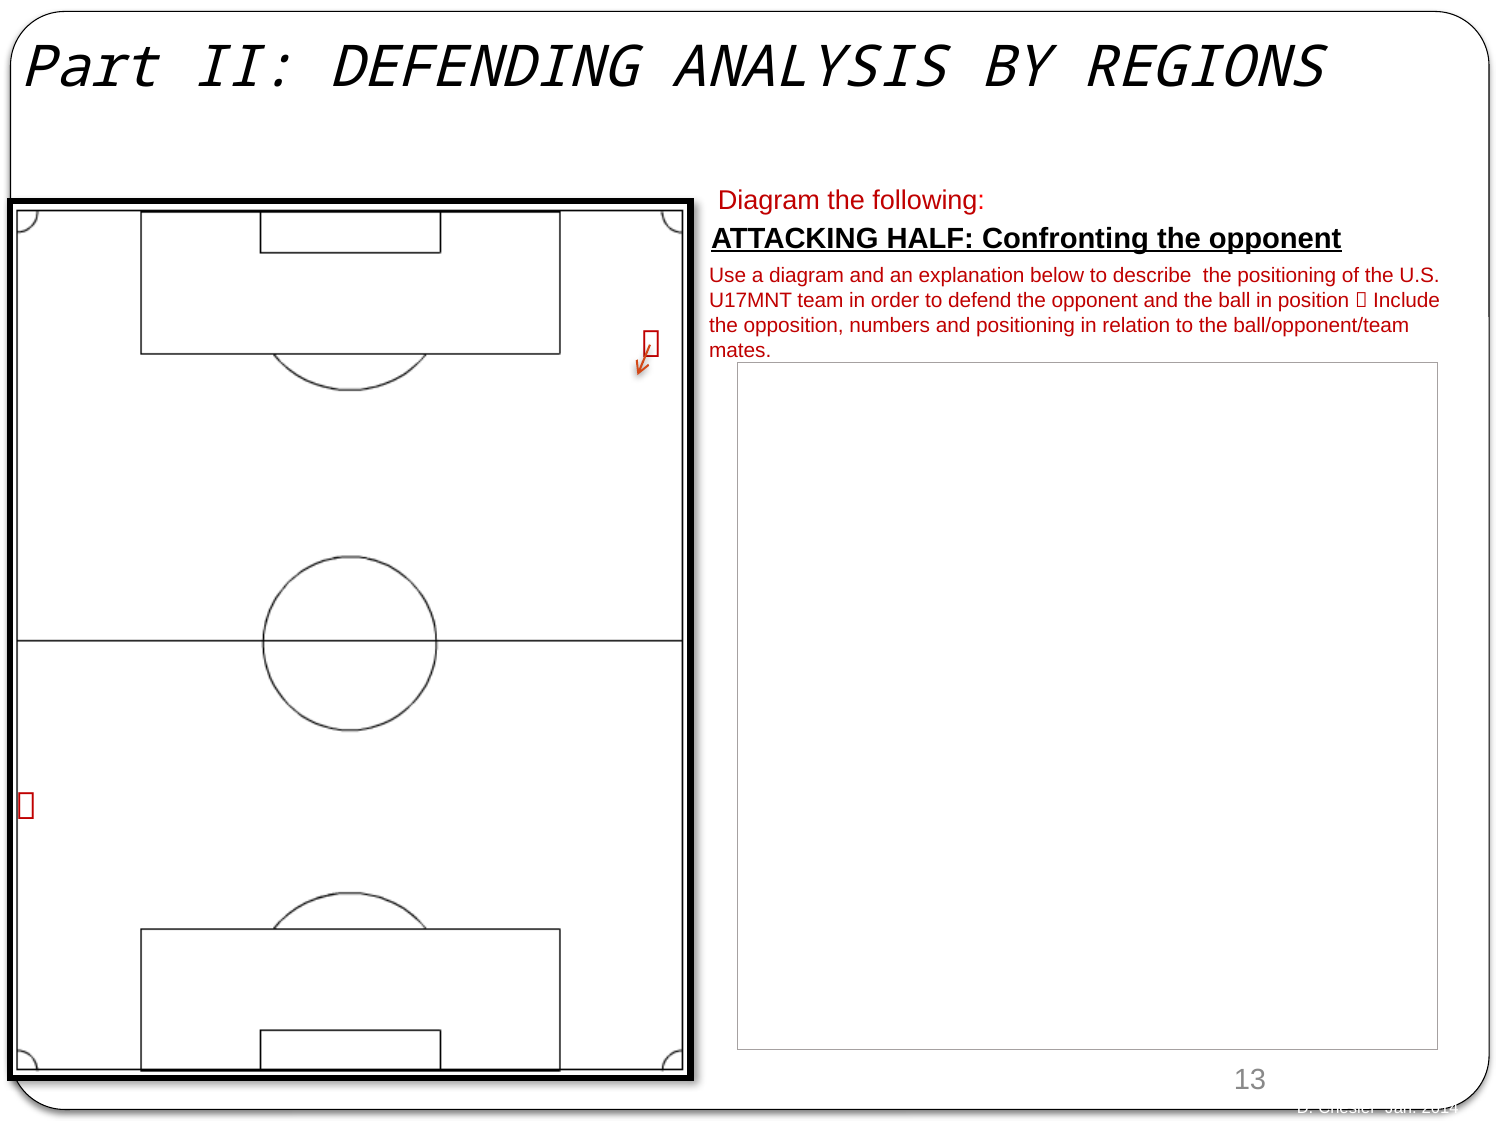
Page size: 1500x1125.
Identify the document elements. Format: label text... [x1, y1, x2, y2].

text_box Diagram the following: [703, 174, 1497, 223]
text_box D. Chesler Jan. 2014 [1282, 1089, 1500, 1124]
text_box [737, 362, 1438, 1050]
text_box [637, 344, 651, 376]
text_box ATTACKING HALF: Confronting the opponent [696, 212, 1488, 262]
text_box  [0, 774, 6, 835]
text_box Use a diagram and an explanation below to describe the positioning of the U.S. U17MNT team in order to defend the opponent and the ball in position  Include the opposition, numbers and positioning in relation to the ball/opponent/team mates. [694, 254, 1488, 369]
picture [12, 204, 688, 1076]
title Part II: DEFENDING ANALYSIS BY REGIONS [6, 0, 1357, 113]
slide_number 13 [1074, 1050, 1426, 1108]
